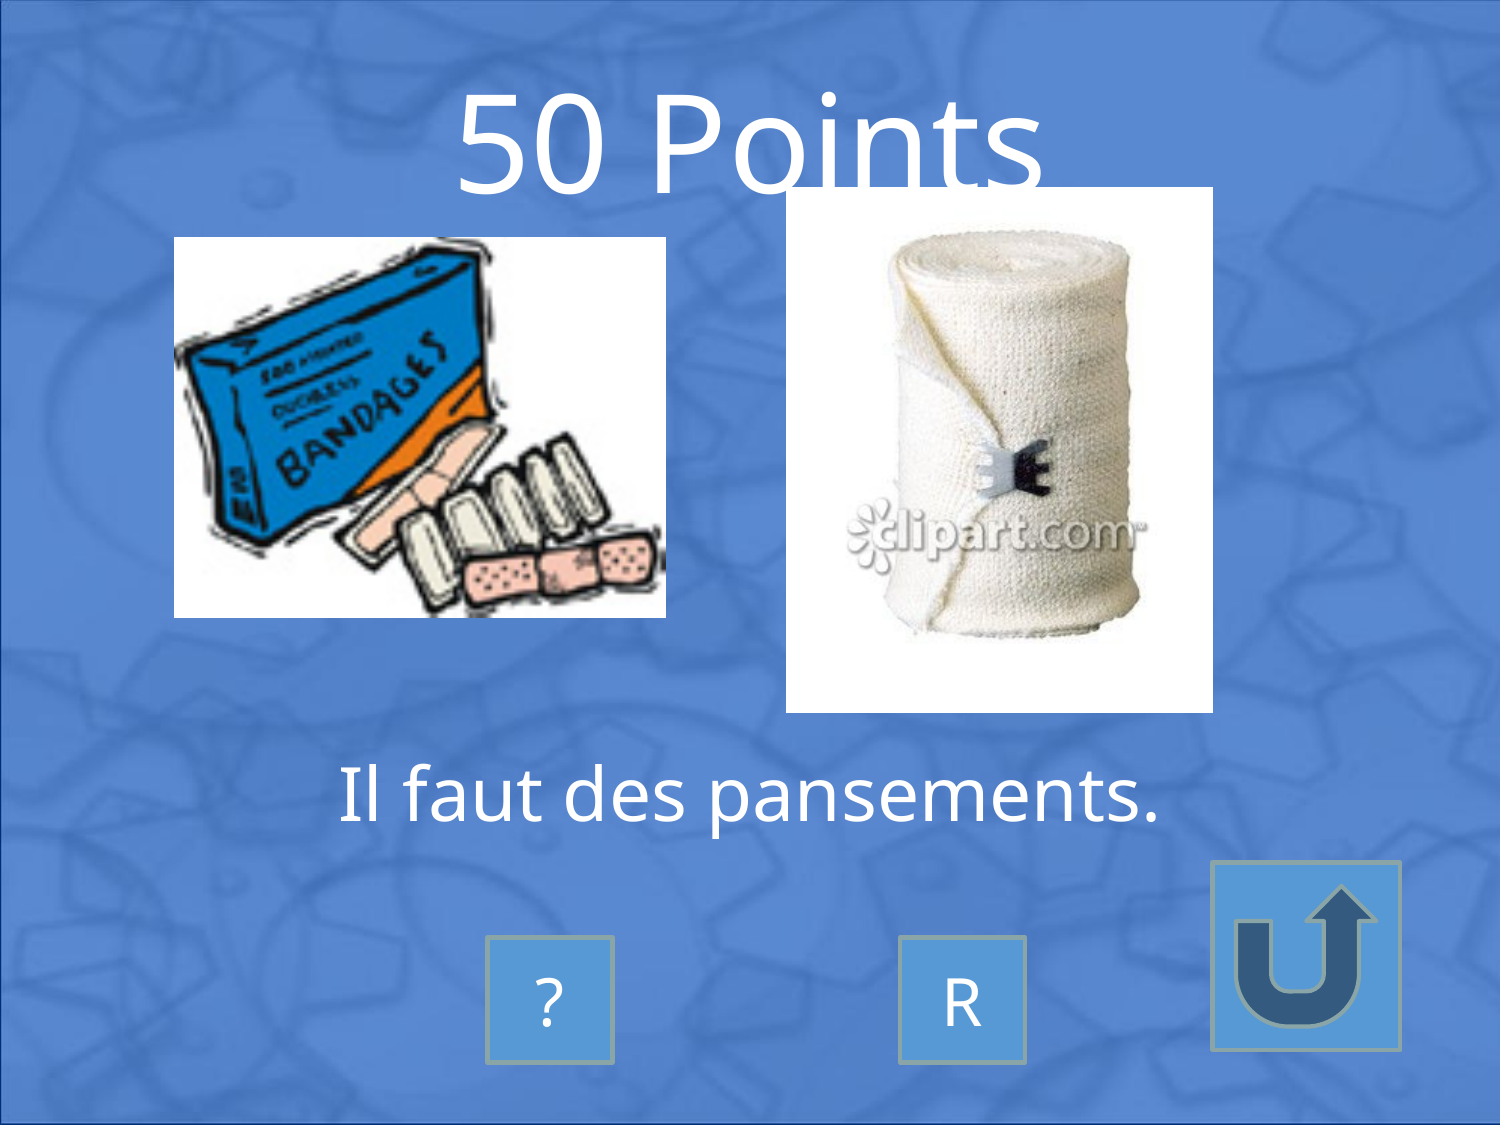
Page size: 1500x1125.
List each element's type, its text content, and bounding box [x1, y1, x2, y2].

picture [0, 0, 1500, 1125]
text_box ? [485, 935, 615, 1065]
text_box [1210, 860, 1402, 1052]
list Il faut des pansements. [74, 262, 1426, 1006]
text_box R [898, 935, 1027, 1065]
title 50 Points [74, 44, 1426, 233]
